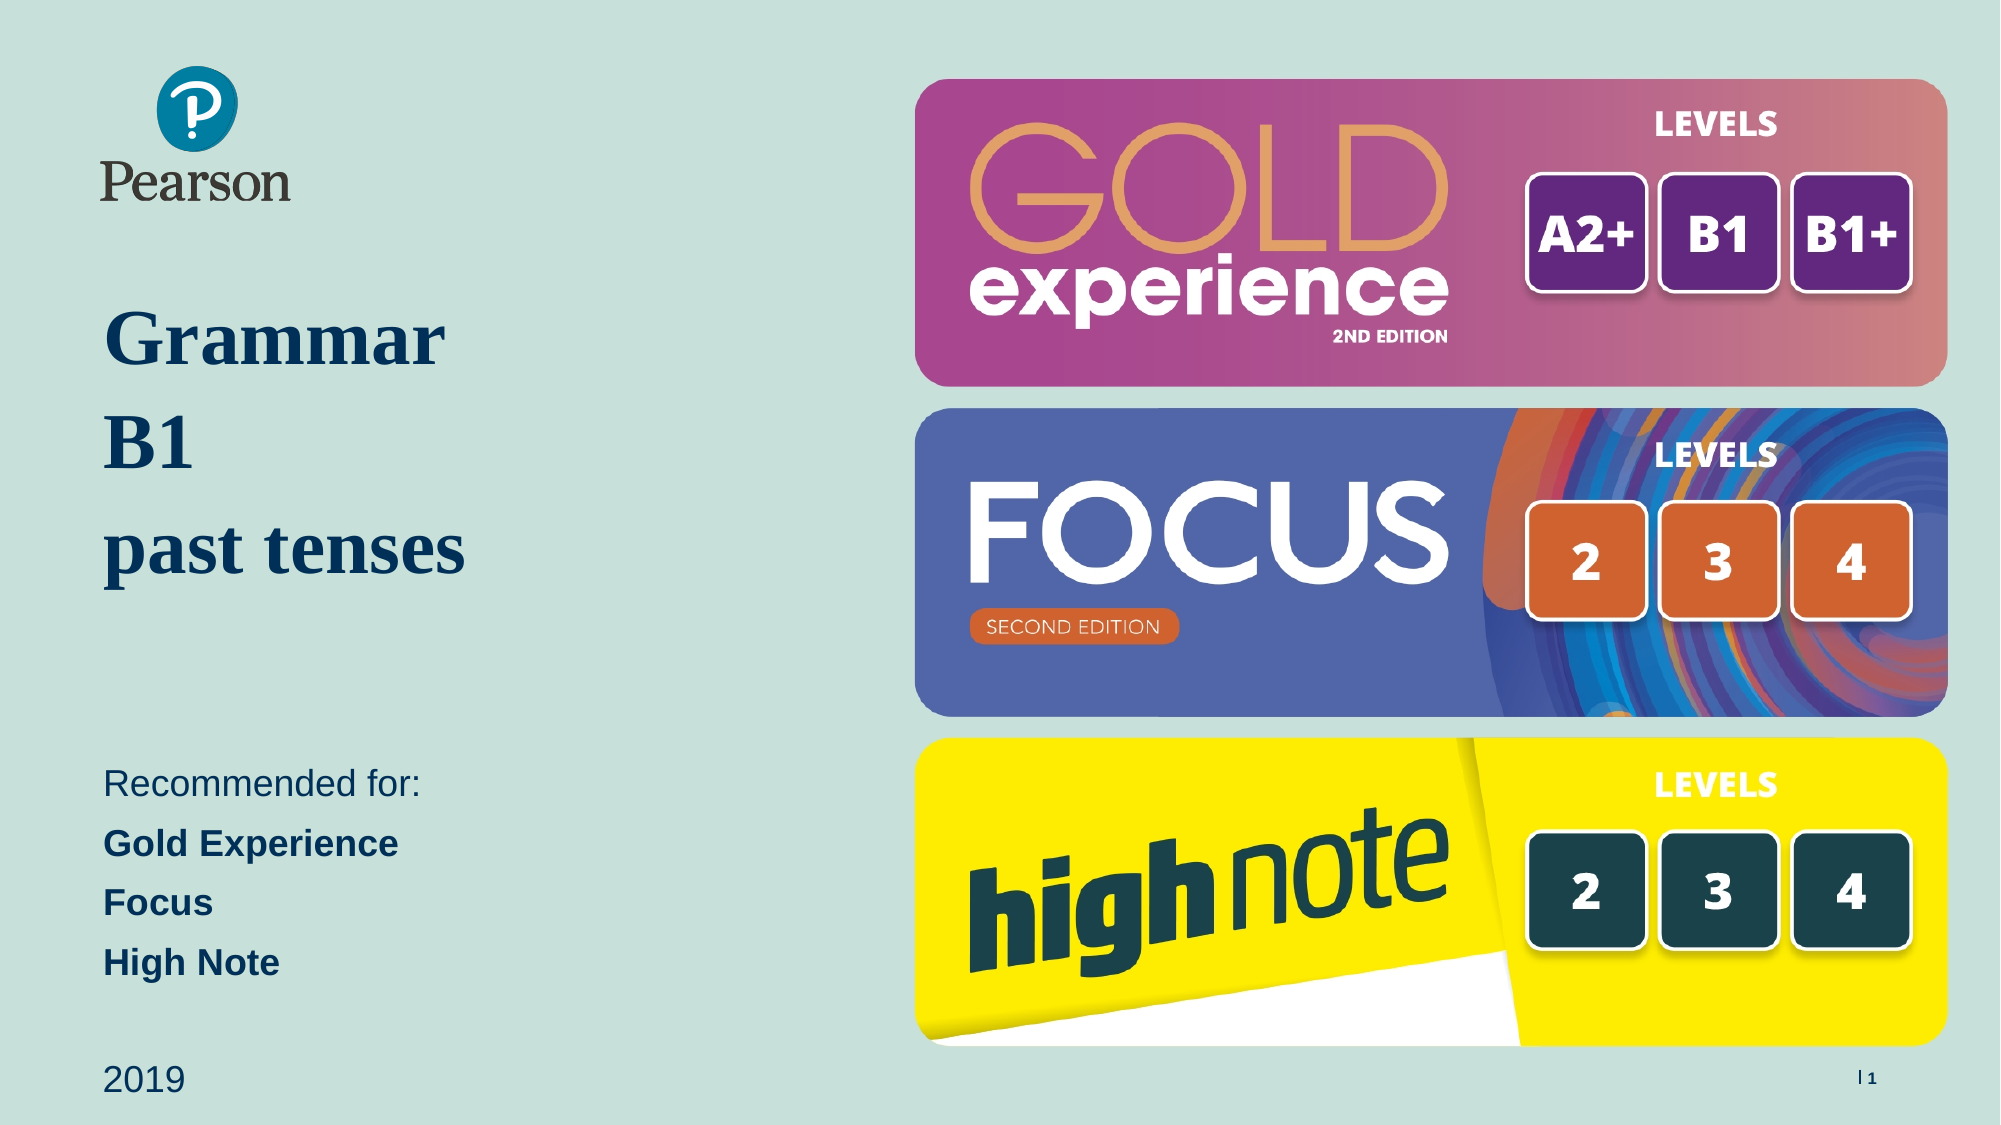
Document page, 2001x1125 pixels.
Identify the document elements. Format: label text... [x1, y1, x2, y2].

slide_number 1 [1867, 1068, 1896, 1087]
picture [0, 0, 2001, 1125]
list 2019 [102, 1045, 970, 1093]
text_box Recommended for: Gold Experience Focus High Note [103, 743, 857, 930]
title Grammar B1 past tenses [103, 275, 921, 615]
